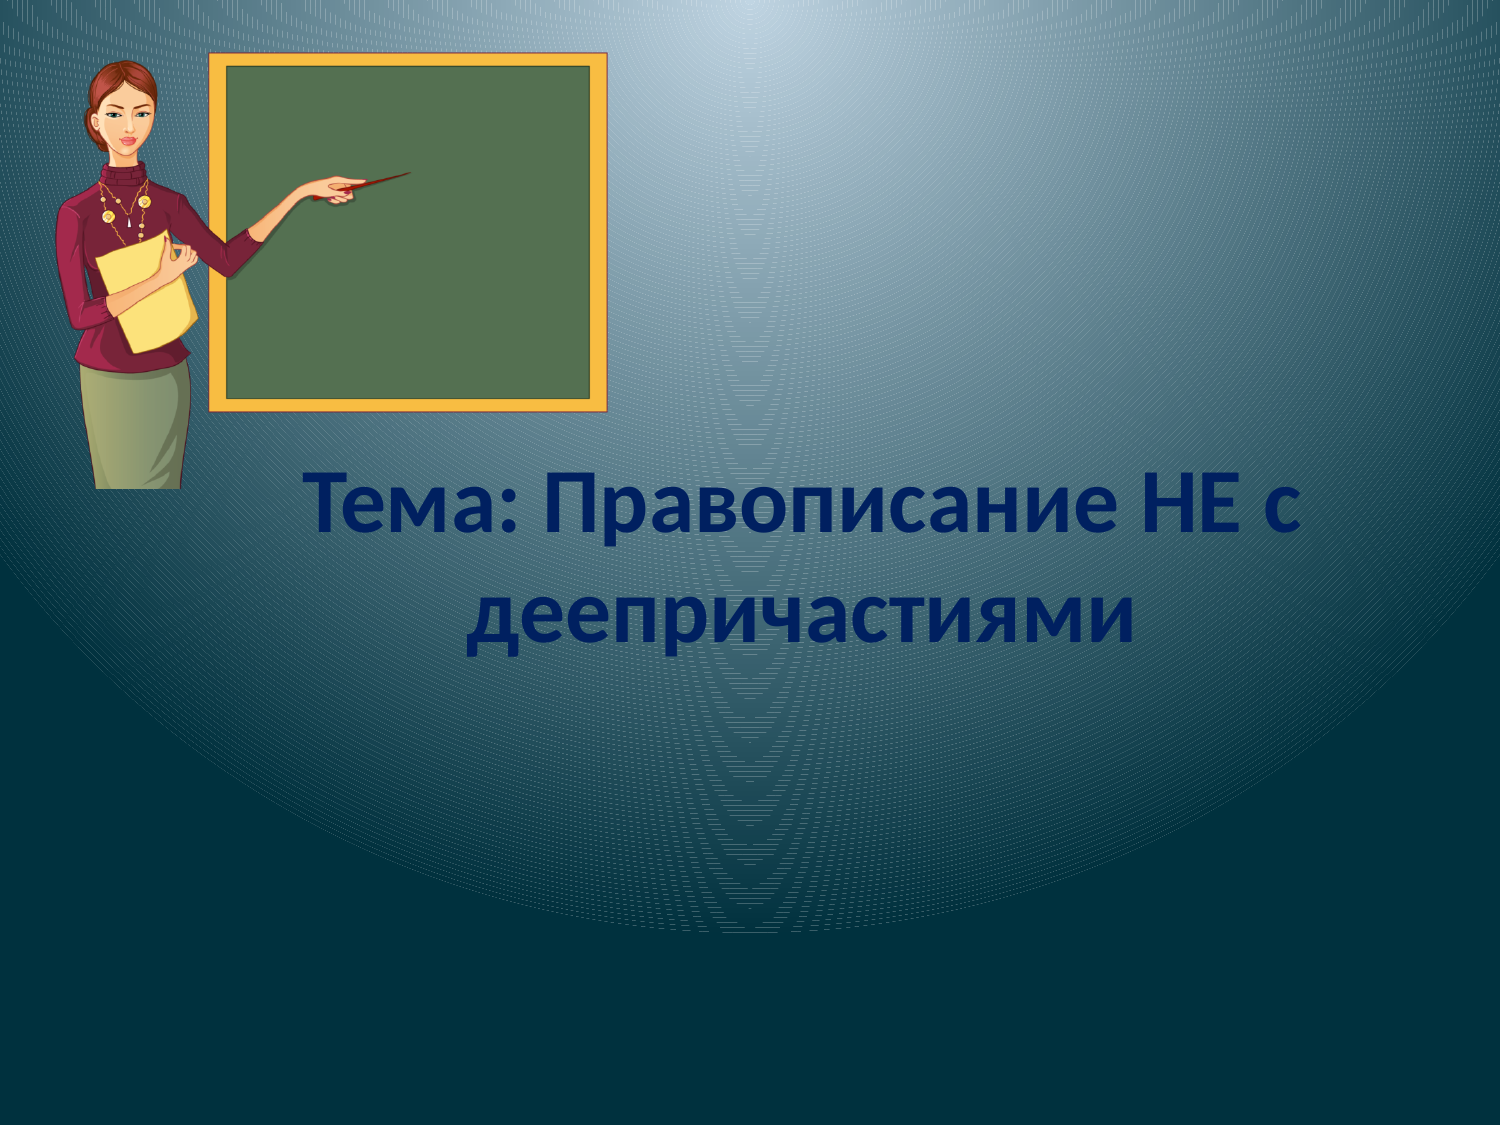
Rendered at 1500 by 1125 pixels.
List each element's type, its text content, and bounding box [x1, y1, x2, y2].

subtitle Тема: Правописание НЕ с деепричастиями [222, 433, 1383, 722]
picture [46, 46, 612, 490]
